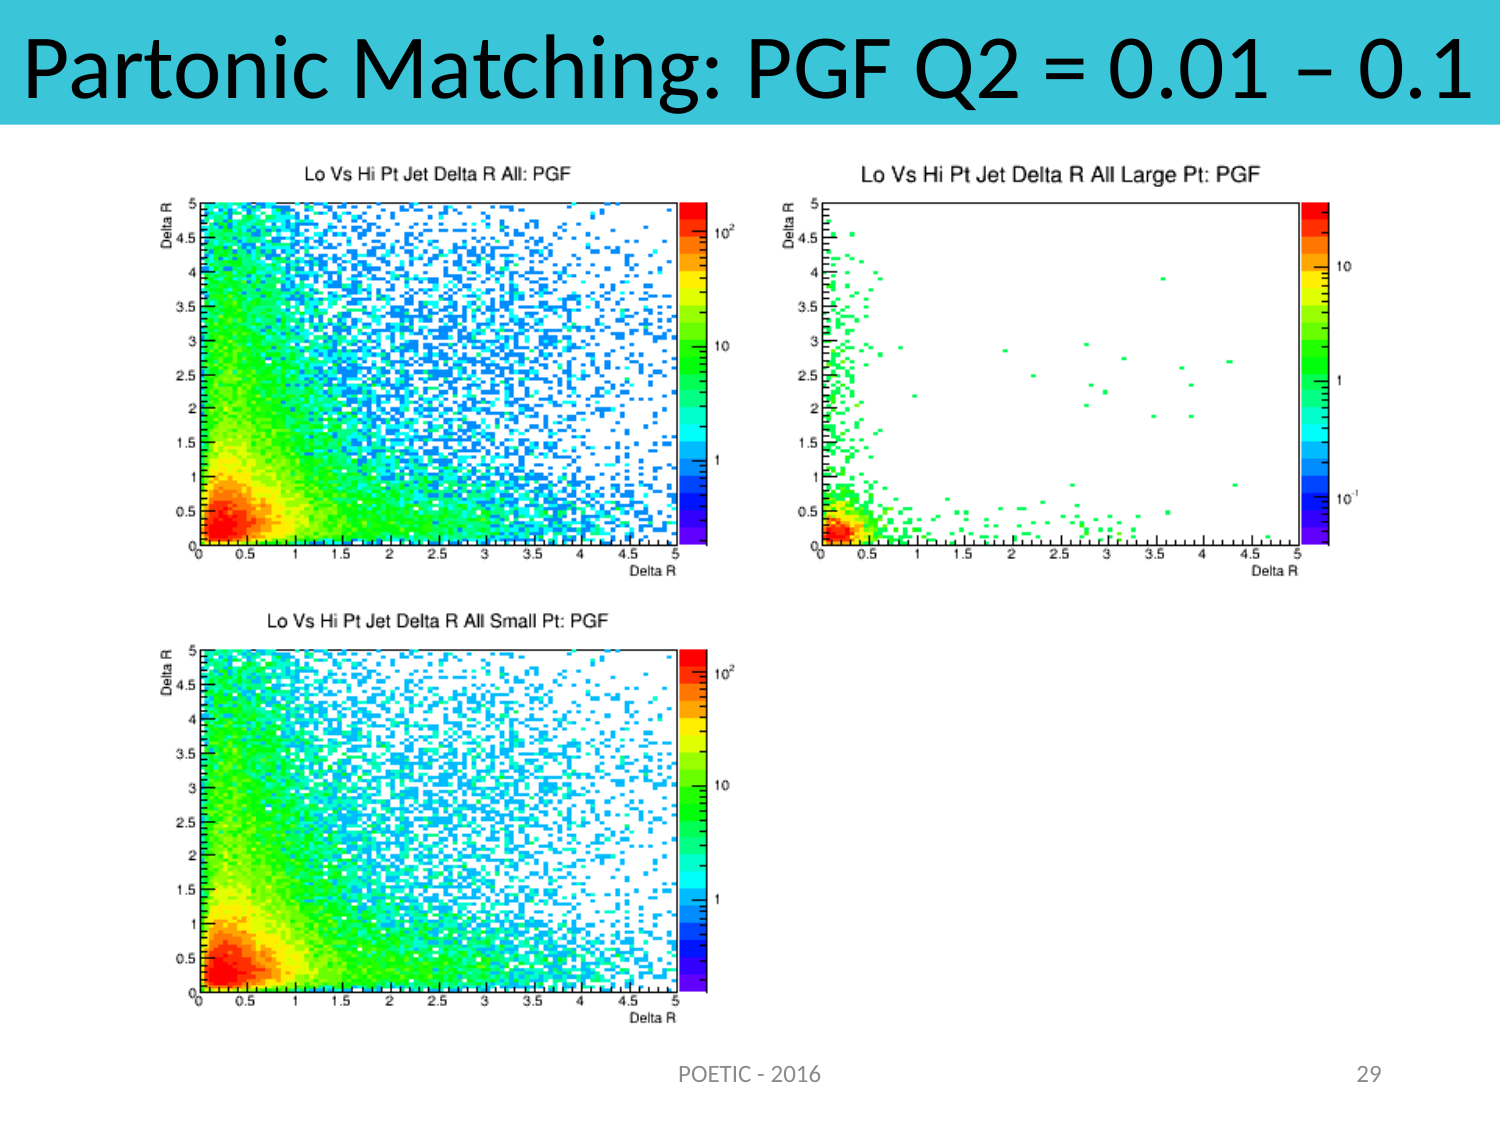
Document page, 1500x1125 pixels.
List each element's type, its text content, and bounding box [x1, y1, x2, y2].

text_box Partonic Matching: PGF Q2 = 0.01 – 0.1 [0, 0, 1500, 125]
slide_number 29 [1059, 1042, 1397, 1103]
picture [128, 151, 1372, 1045]
footer POETIC - 2016 [496, 1045, 1004, 1103]
